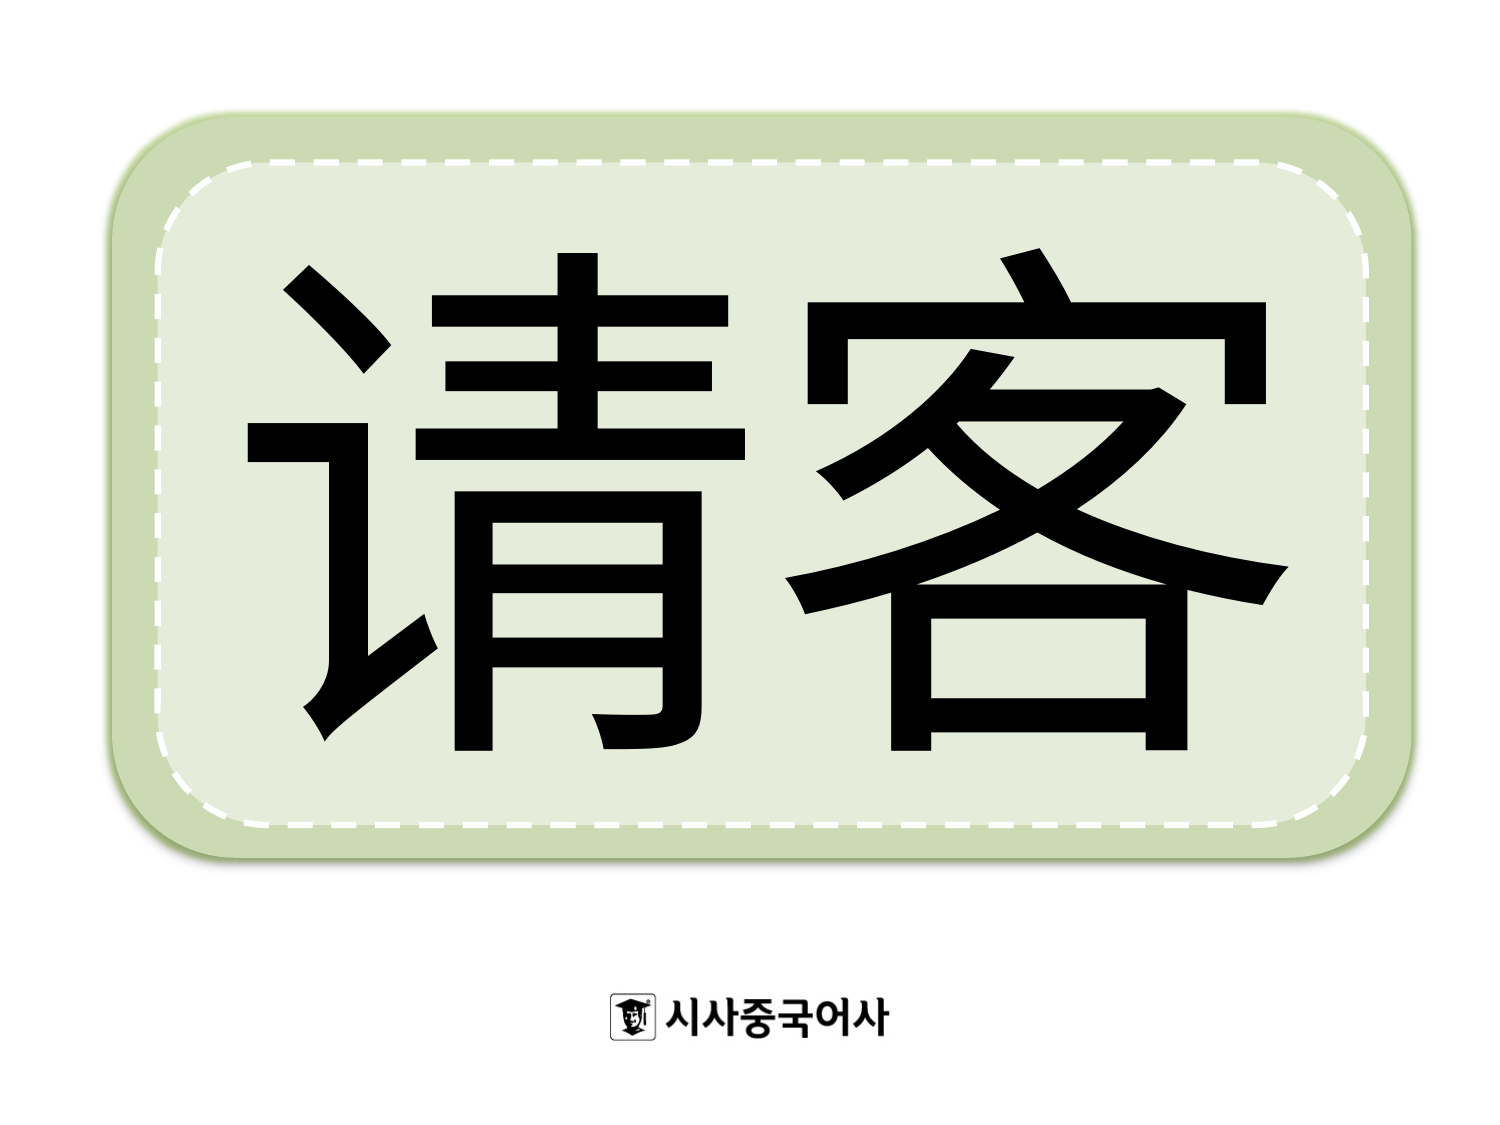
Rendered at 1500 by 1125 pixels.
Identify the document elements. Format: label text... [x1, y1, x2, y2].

text_box 请客 [162, 160, 1371, 824]
picture [602, 987, 898, 1047]
